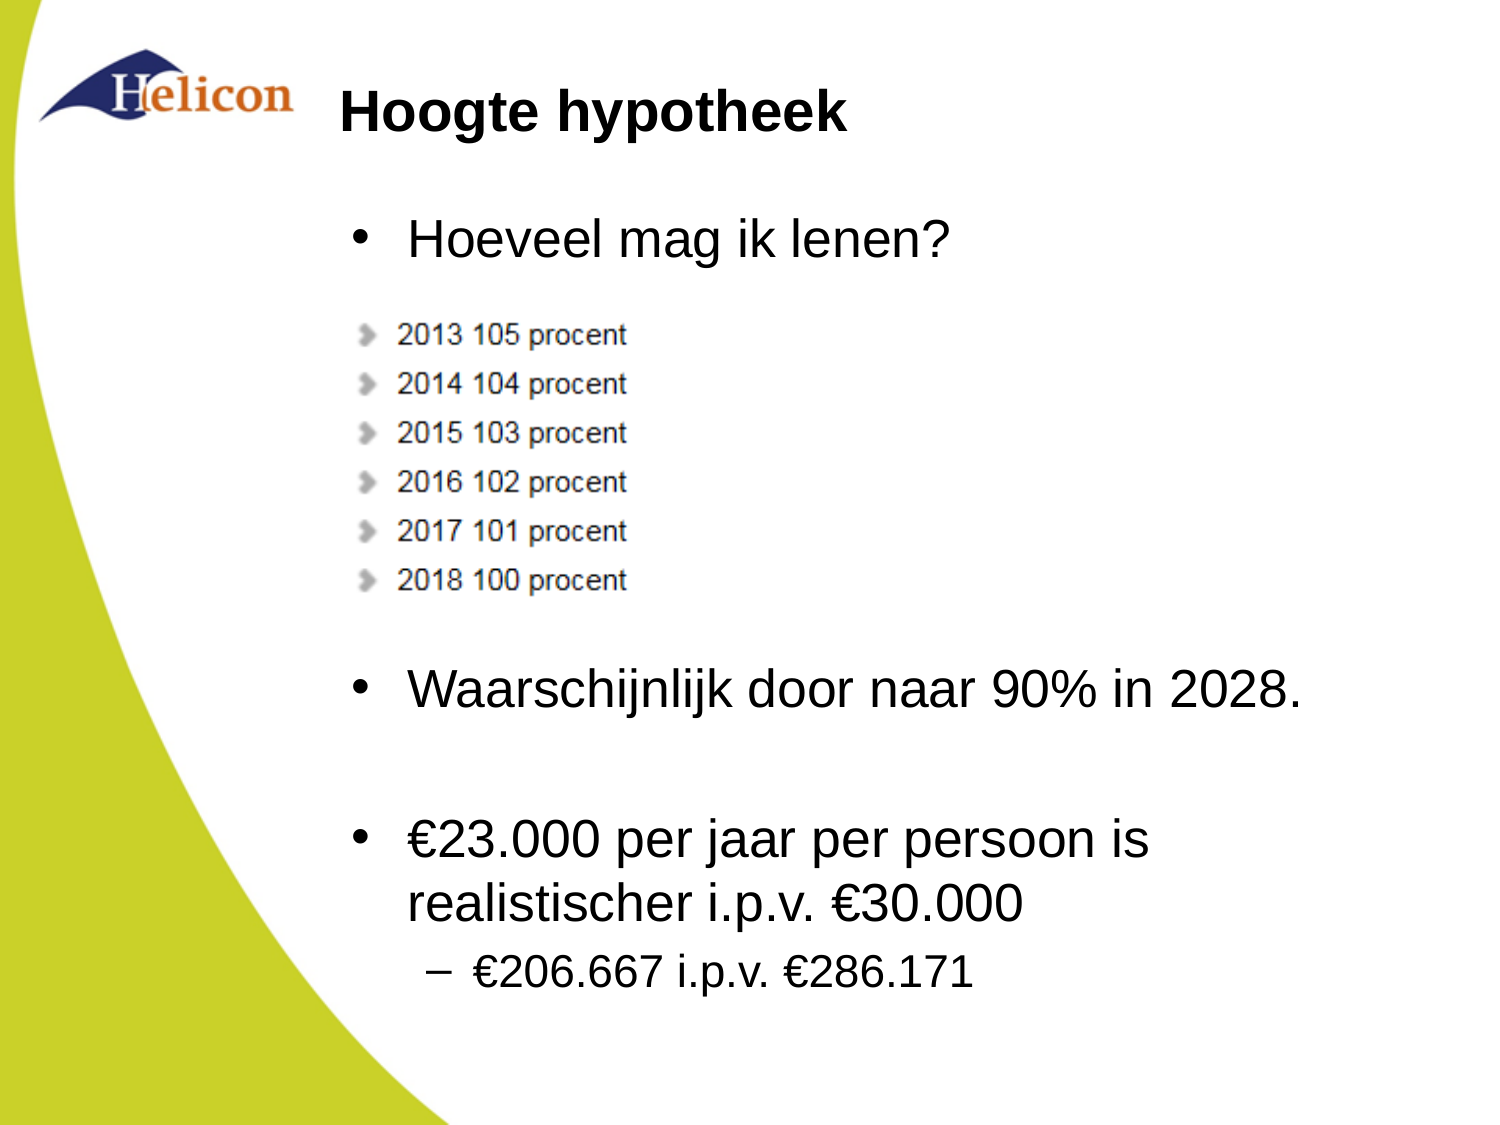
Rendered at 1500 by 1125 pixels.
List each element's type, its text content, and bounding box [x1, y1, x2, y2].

picture [0, 0, 1500, 1125]
title Hoogte hypotheek [324, 54, 1415, 161]
list Hoeveel mag ik lenen? Waarschijnlijk door naar 90% in 2028. €23.000 per jaar per persoon is realistischer i.p.v. €30.000 €206.667 i.p.v. €286.171 [336, 196, 1425, 1005]
